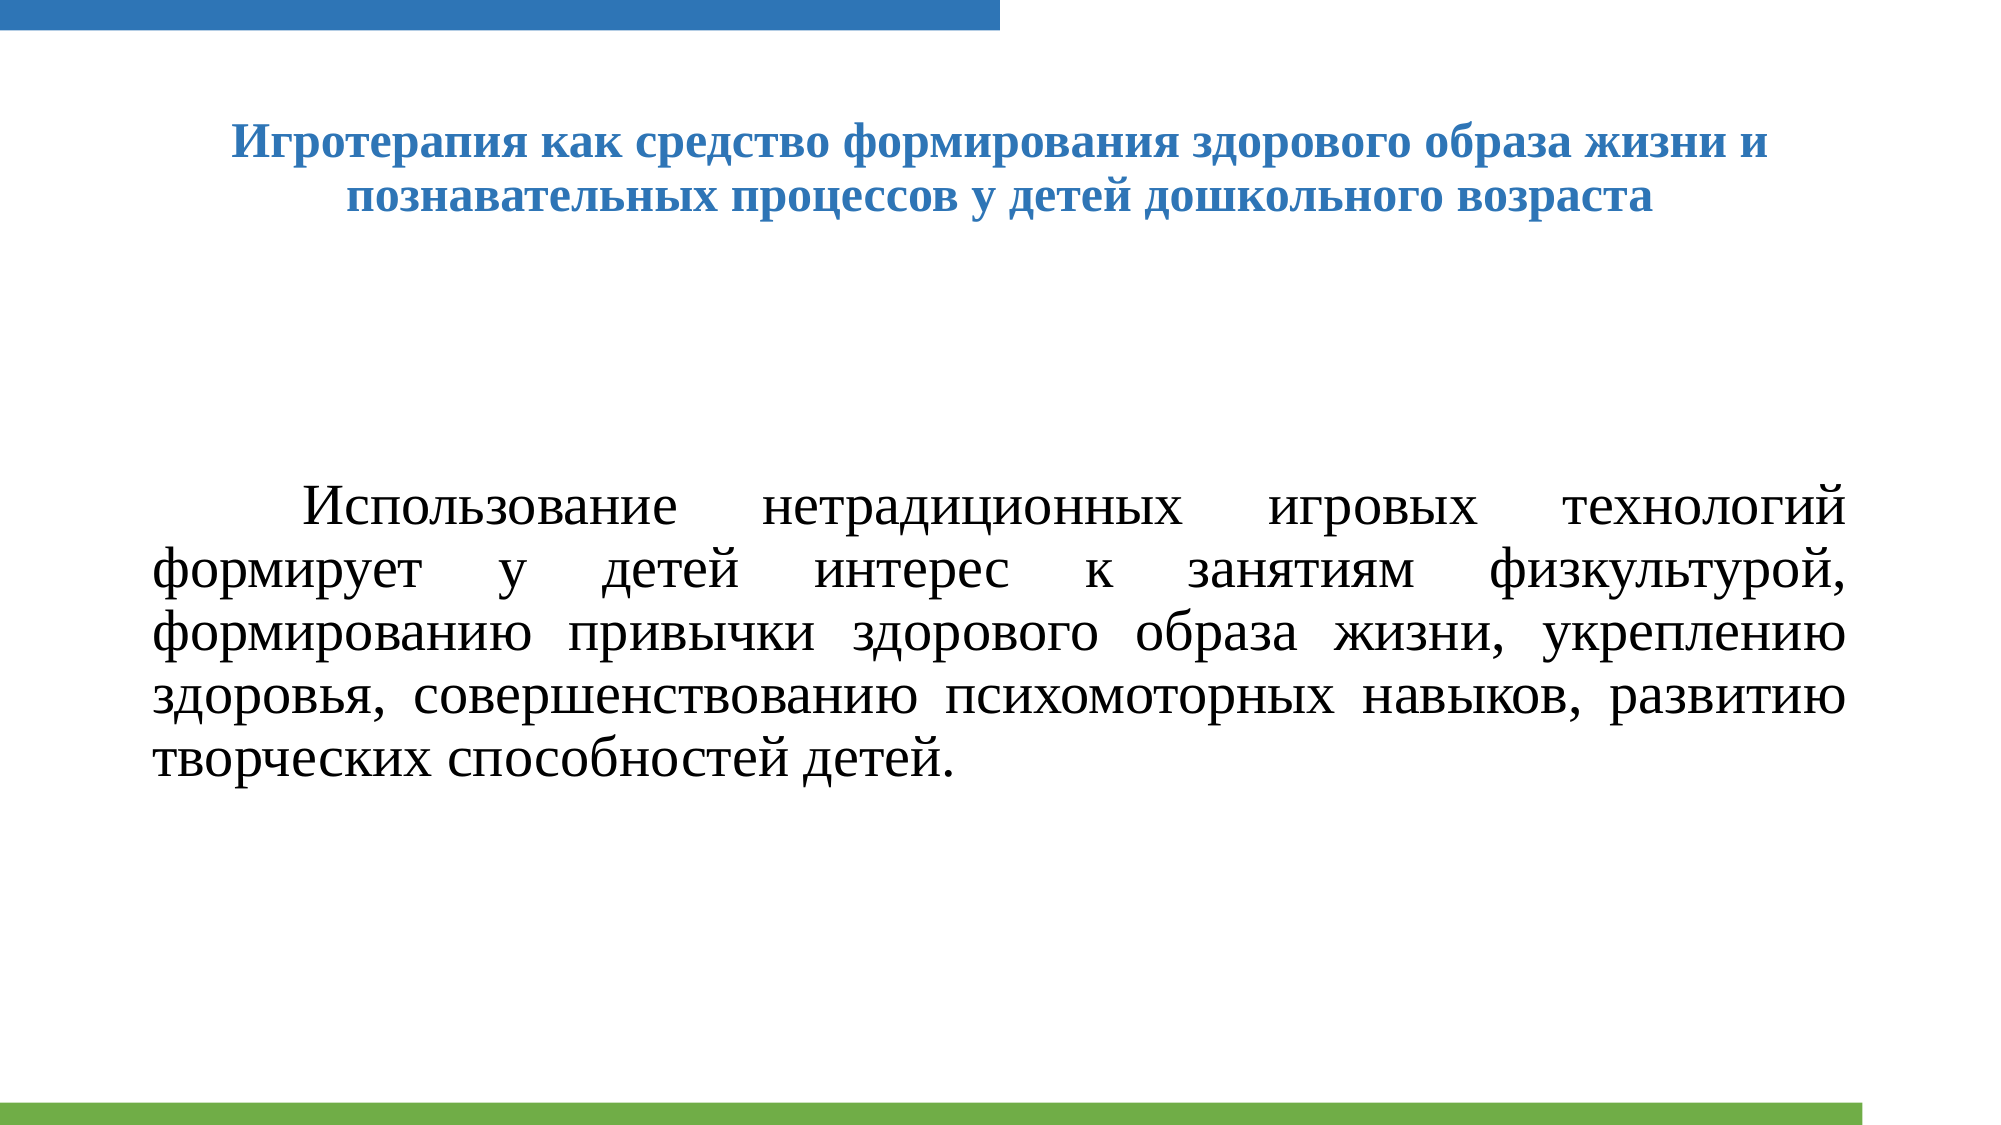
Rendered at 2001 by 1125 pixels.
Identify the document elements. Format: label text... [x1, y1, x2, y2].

title Игротерапия как средство формирования здорового образа жизни и познавательных процессов у детей дошкольного возраста [137, 59, 1863, 278]
list Использование нетрадиционных игровых технологий формирует у детей интерес к занятиям физкультурой, формированию привычки здорового образа жизни, укреплению здоровья, совершенствованию психомоторных навыков, развитию творческих способностей детей. [137, 299, 1863, 1014]
